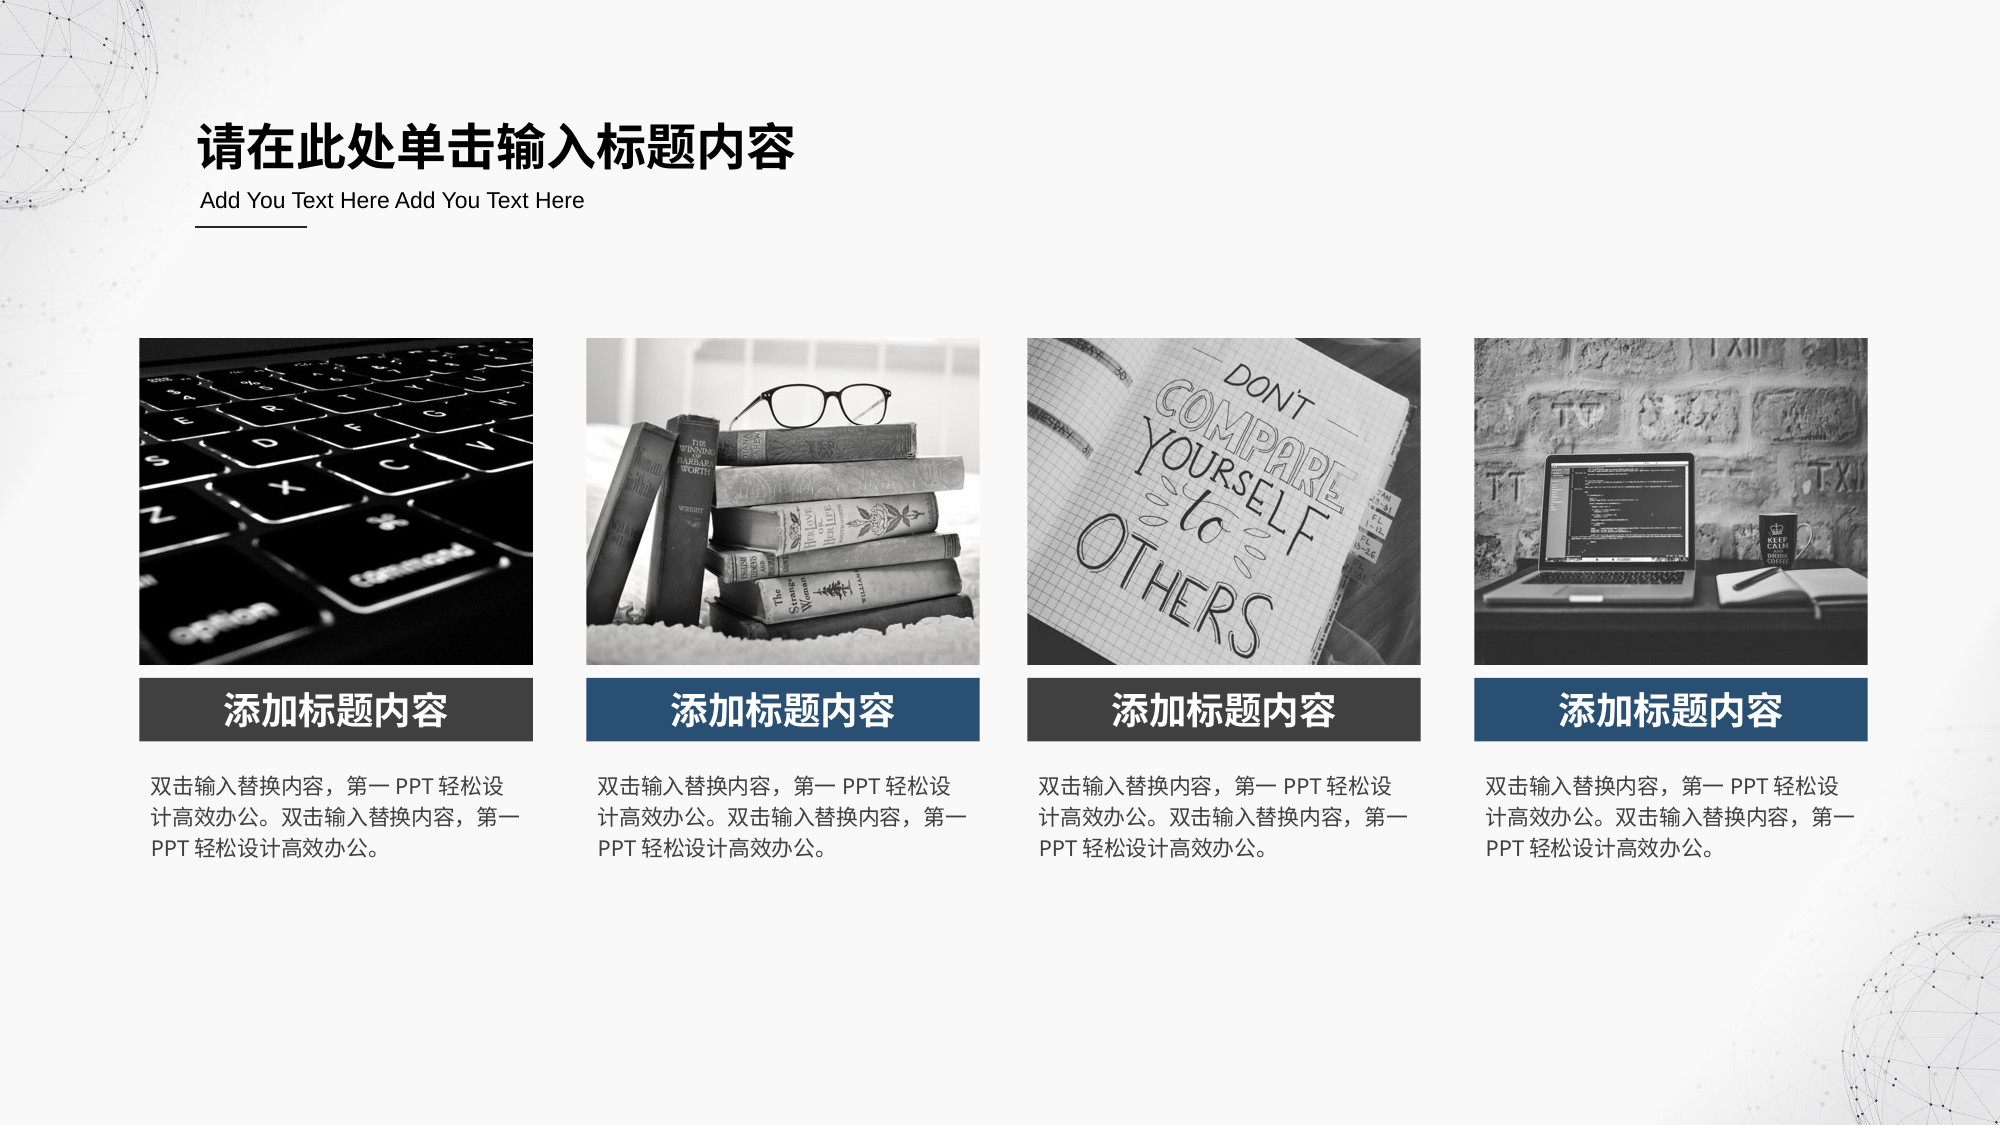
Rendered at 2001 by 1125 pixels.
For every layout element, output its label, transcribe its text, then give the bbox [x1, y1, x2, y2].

text_box 添加标题内容 [1473, 677, 1869, 742]
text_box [185, 110, 875, 228]
picture [0, 0, 2000, 1125]
text_box 双击输入替换内容，第一PPT轻松设计高效办公。双击输入替换内容，第一PPT轻松设计高效办公。 [586, 761, 980, 867]
text_box [1473, 337, 1869, 666]
text_box 添加标题内容 [138, 677, 534, 742]
text_box [138, 337, 534, 666]
text_box 双击输入替换内容，第一PPT轻松设计高效办公。双击输入替换内容，第一PPT轻松设计高效办公。 [139, 761, 533, 867]
text_box 添加标题内容 [1026, 677, 1422, 742]
text_box 双击输入替换内容，第一PPT轻松设计高效办公。双击输入替换内容，第一PPT轻松设计高效办公。 [1474, 761, 1868, 867]
text_box [585, 337, 981, 666]
text_box 添加标题内容 [585, 677, 981, 742]
text_box 双击输入替换内容，第一PPT轻松设计高效办公。双击输入替换内容，第一PPT轻松设计高效办公。 [1027, 761, 1421, 867]
text_box [1026, 337, 1422, 666]
